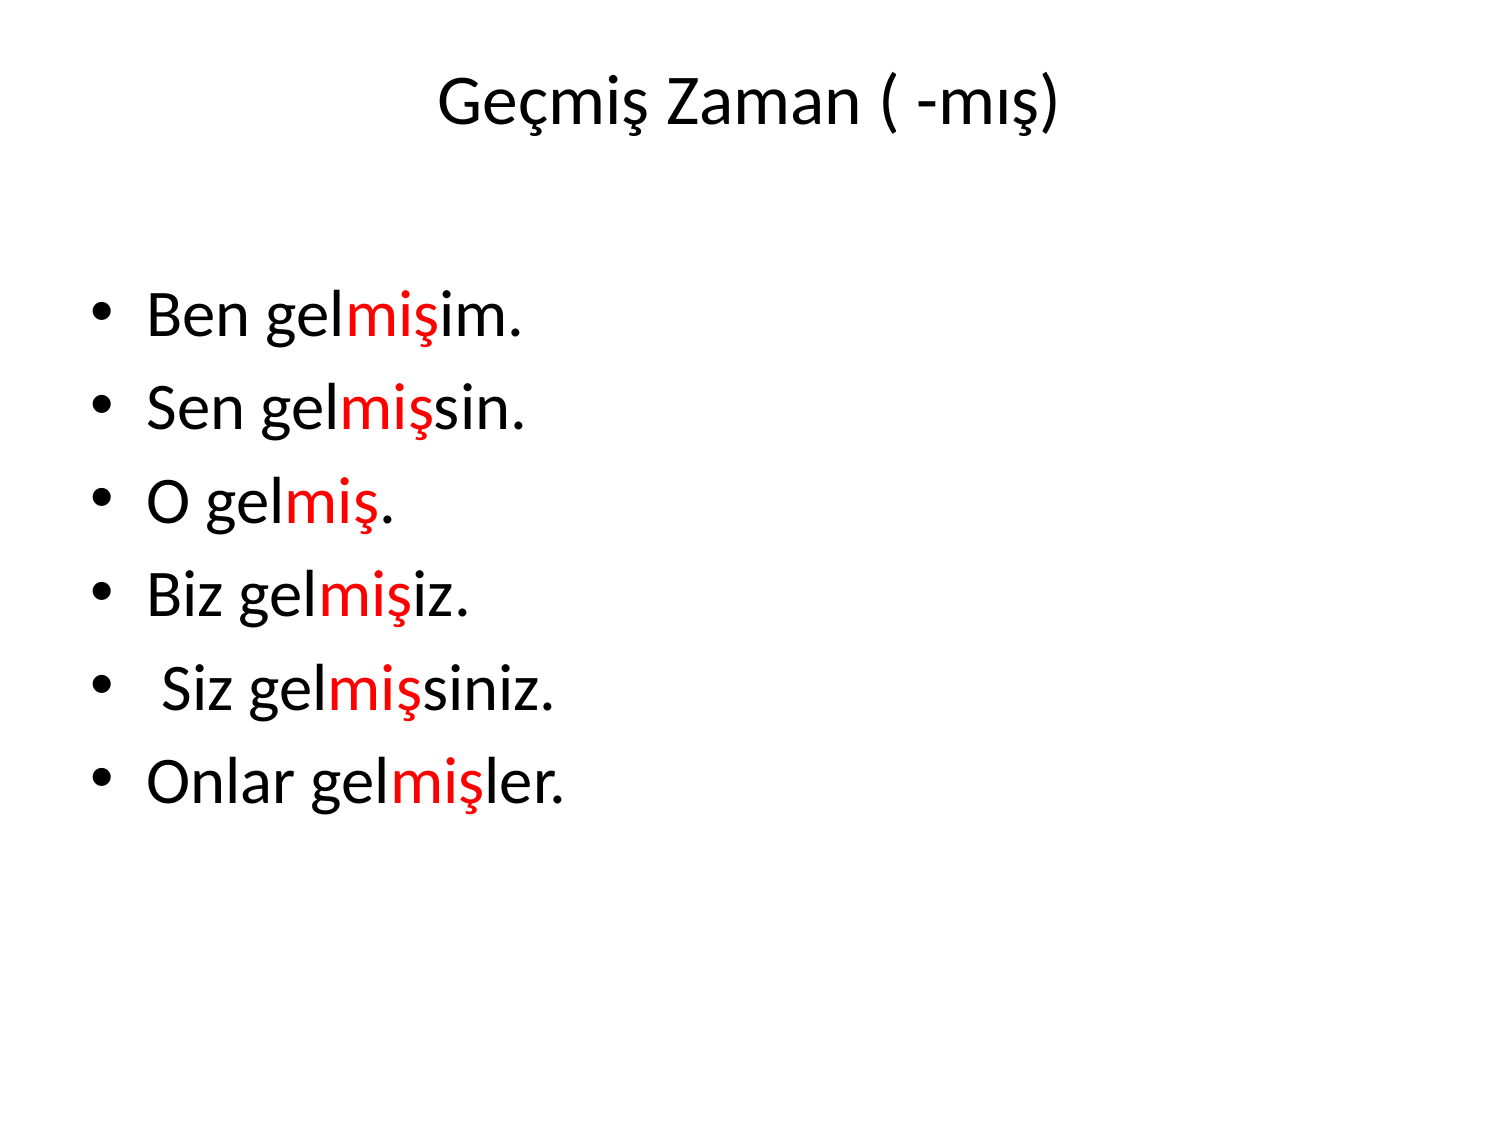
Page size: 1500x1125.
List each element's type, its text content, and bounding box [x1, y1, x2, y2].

title Geçmiş Zaman ( -mış) [75, 45, 1425, 233]
list Ben gelmişim. Sen gelmişsin. O gelmiş. Biz gelmişiz. Siz gelmişsiniz. Onlar gelmişler. [75, 262, 1425, 1005]
